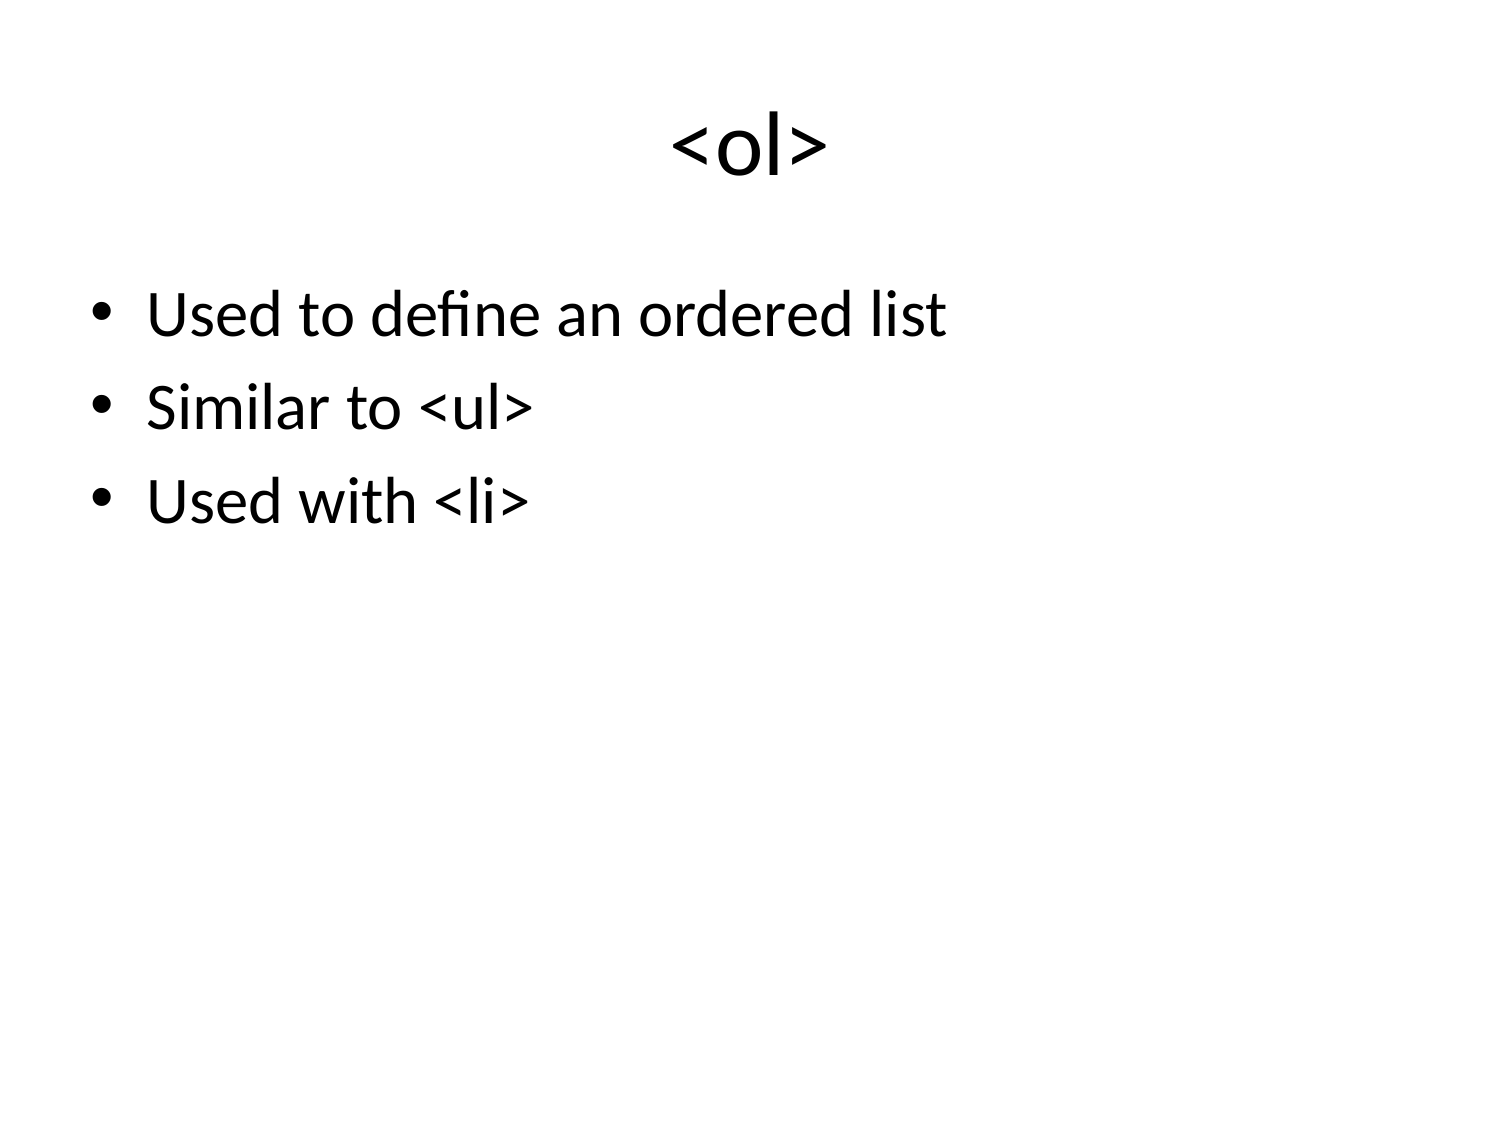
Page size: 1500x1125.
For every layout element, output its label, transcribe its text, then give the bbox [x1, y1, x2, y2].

list Used to define an ordered list Similar to <ul> Used with <li> [75, 262, 1425, 1005]
title <ol> [75, 45, 1425, 233]
